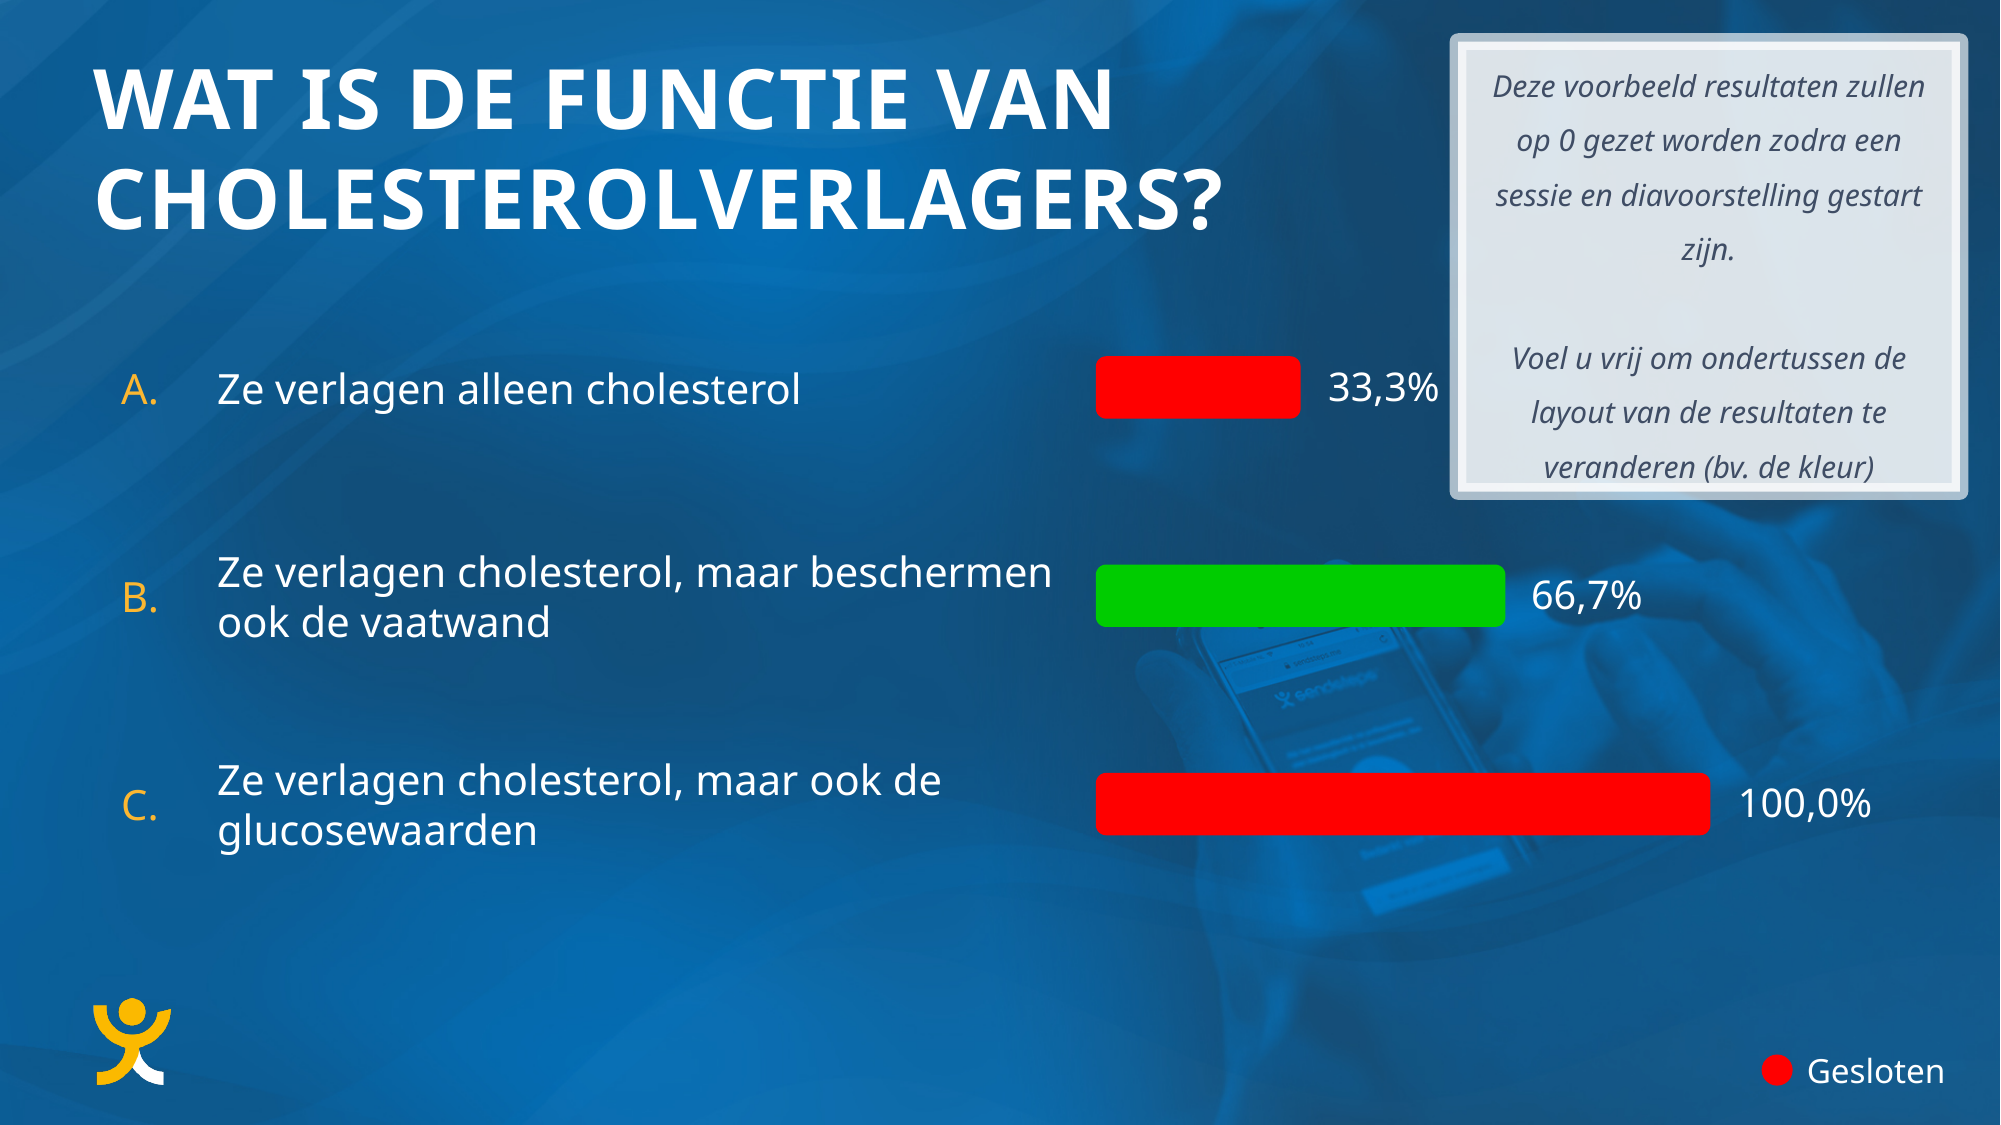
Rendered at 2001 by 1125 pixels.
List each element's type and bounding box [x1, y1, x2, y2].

picture [0, 0, 2000, 1125]
text_box [1749, 1042, 1981, 1098]
text_box [93, 276, 1901, 915]
